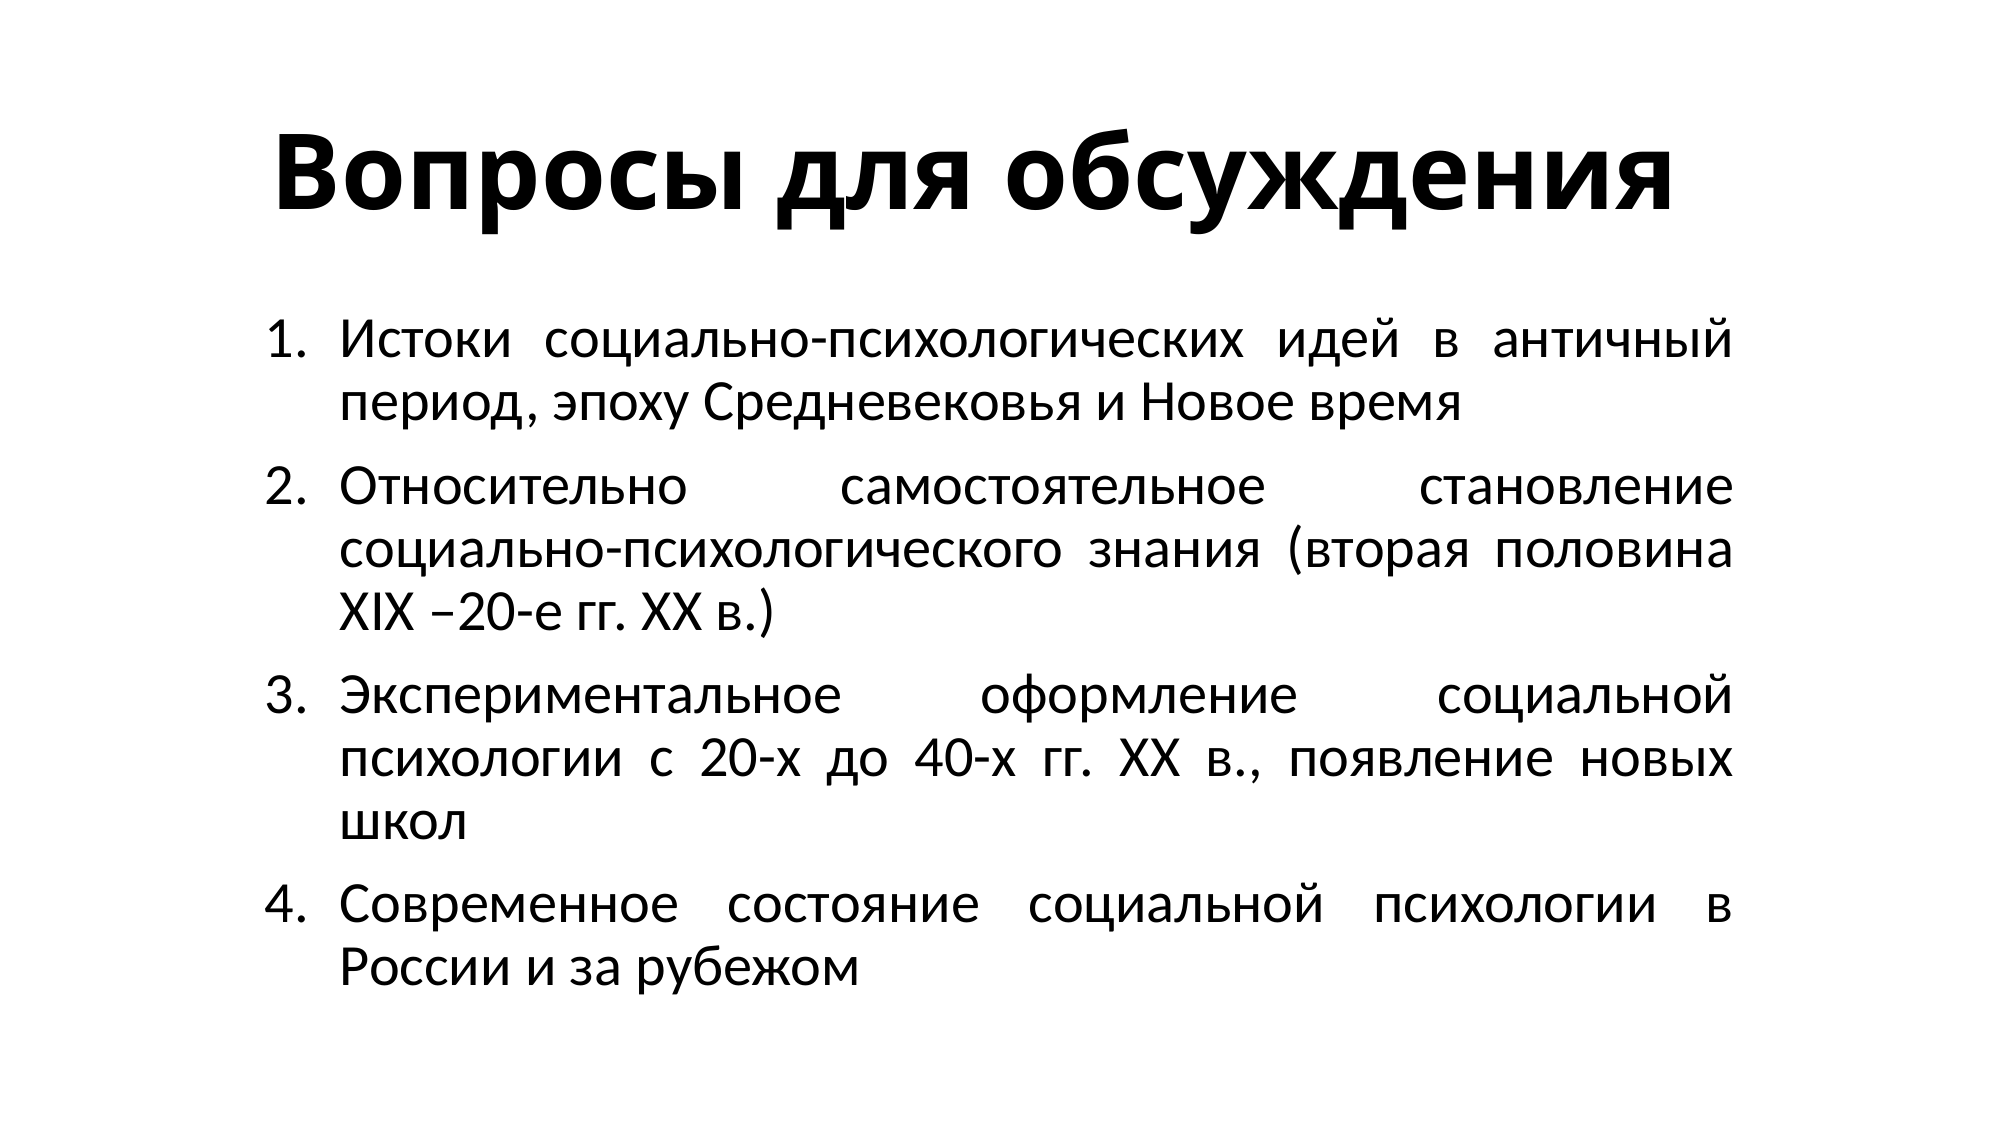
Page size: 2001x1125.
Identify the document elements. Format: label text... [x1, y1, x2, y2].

subtitle Истоки социально-психологических идей в античный период, эпоху Средневековья и Новое время Относительно самостоятельное становление социально-психологического знания (вторая половина XIX –20-е гг. XX в.) Экспериментальное оформление социальной психологии с 20-х до 40-х гг. ХХ в., появление новых школ Современное состояние социальной психологии в России и за рубежом [249, 299, 1750, 1010]
title Вопросы для обсуждения [224, 16, 1725, 367]
